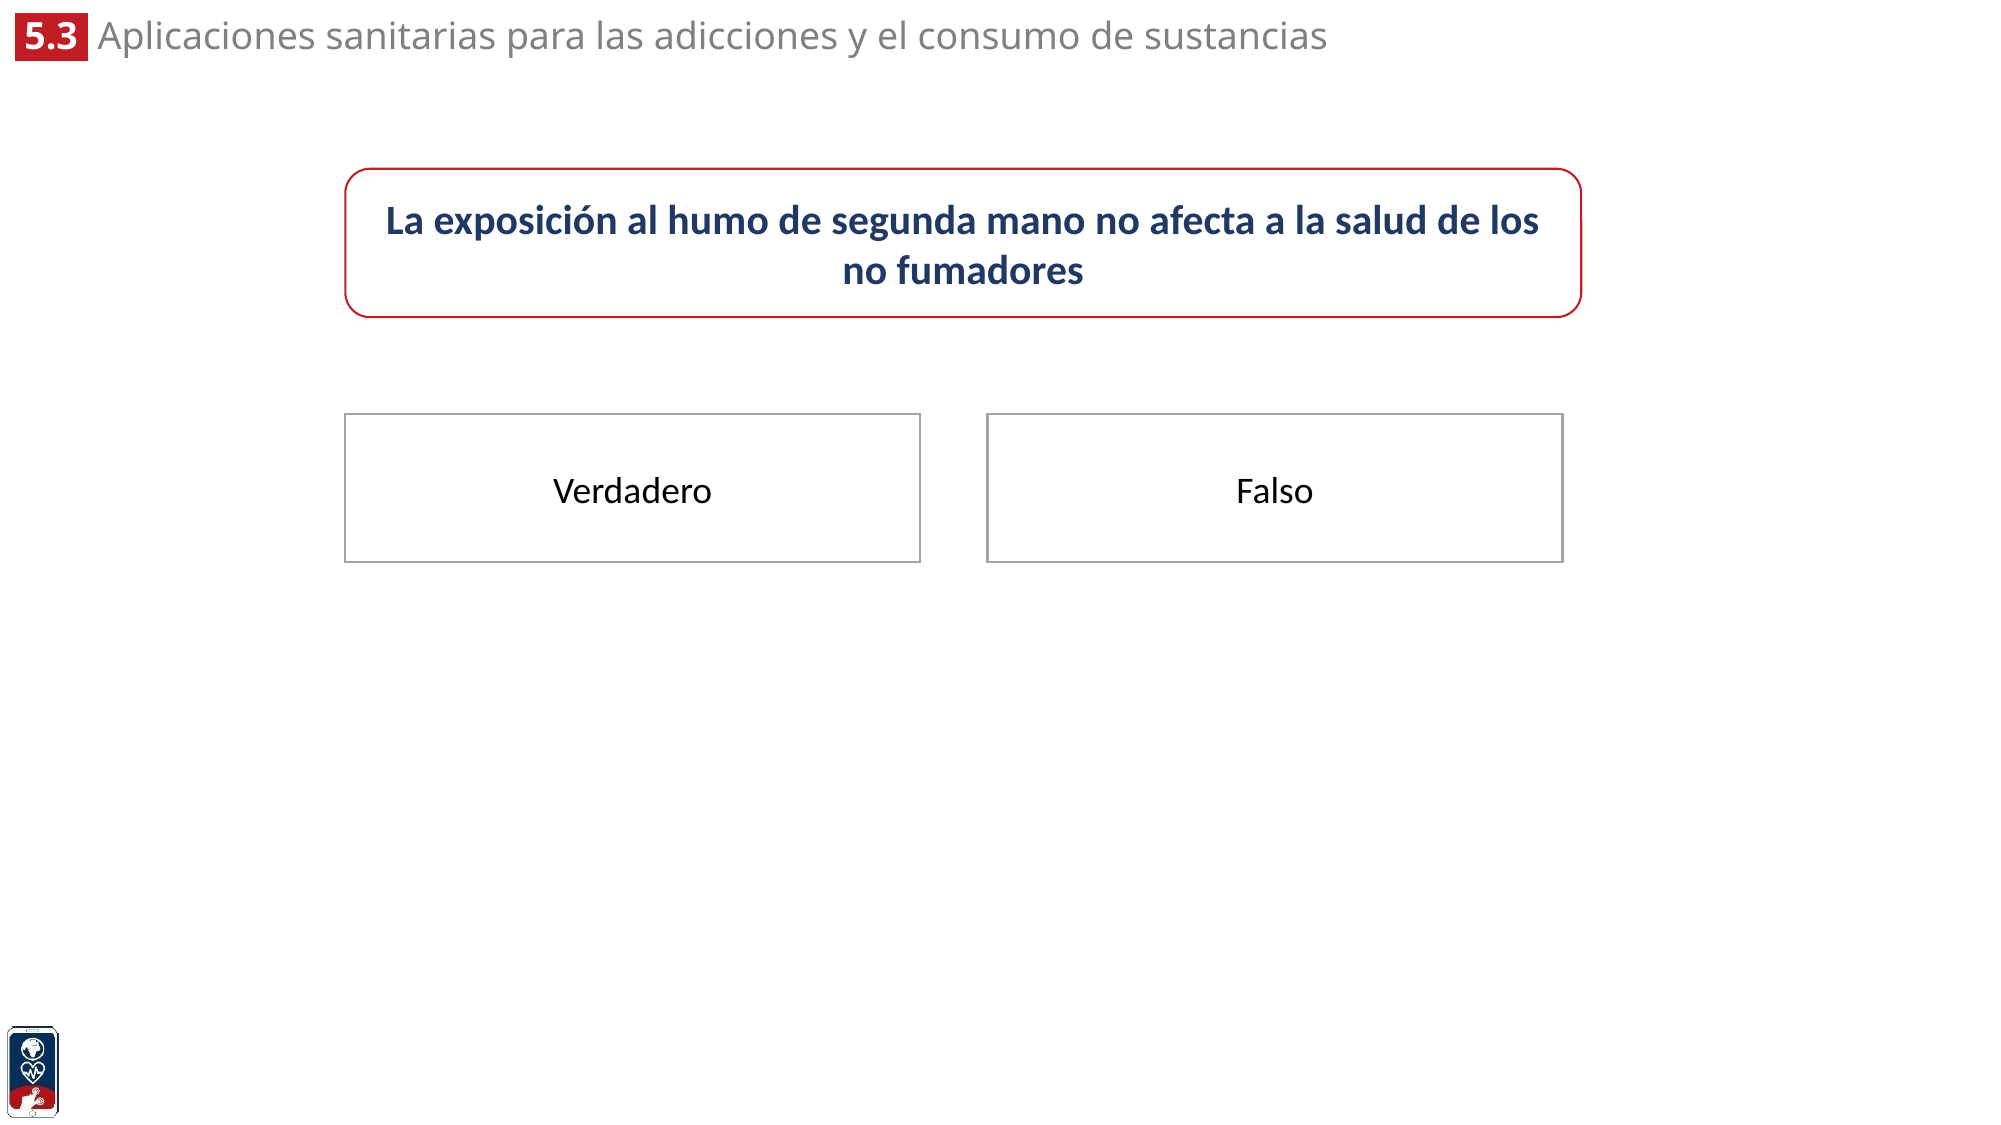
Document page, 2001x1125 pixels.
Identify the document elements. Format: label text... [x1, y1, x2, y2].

text_box Falso [986, 413, 1564, 563]
picture [7, 1026, 59, 1118]
text_box Verdadero [344, 413, 921, 563]
text_box La exposición al humo de segunda mano no afecta a la salud de los no fumadores [344, 167, 1583, 319]
